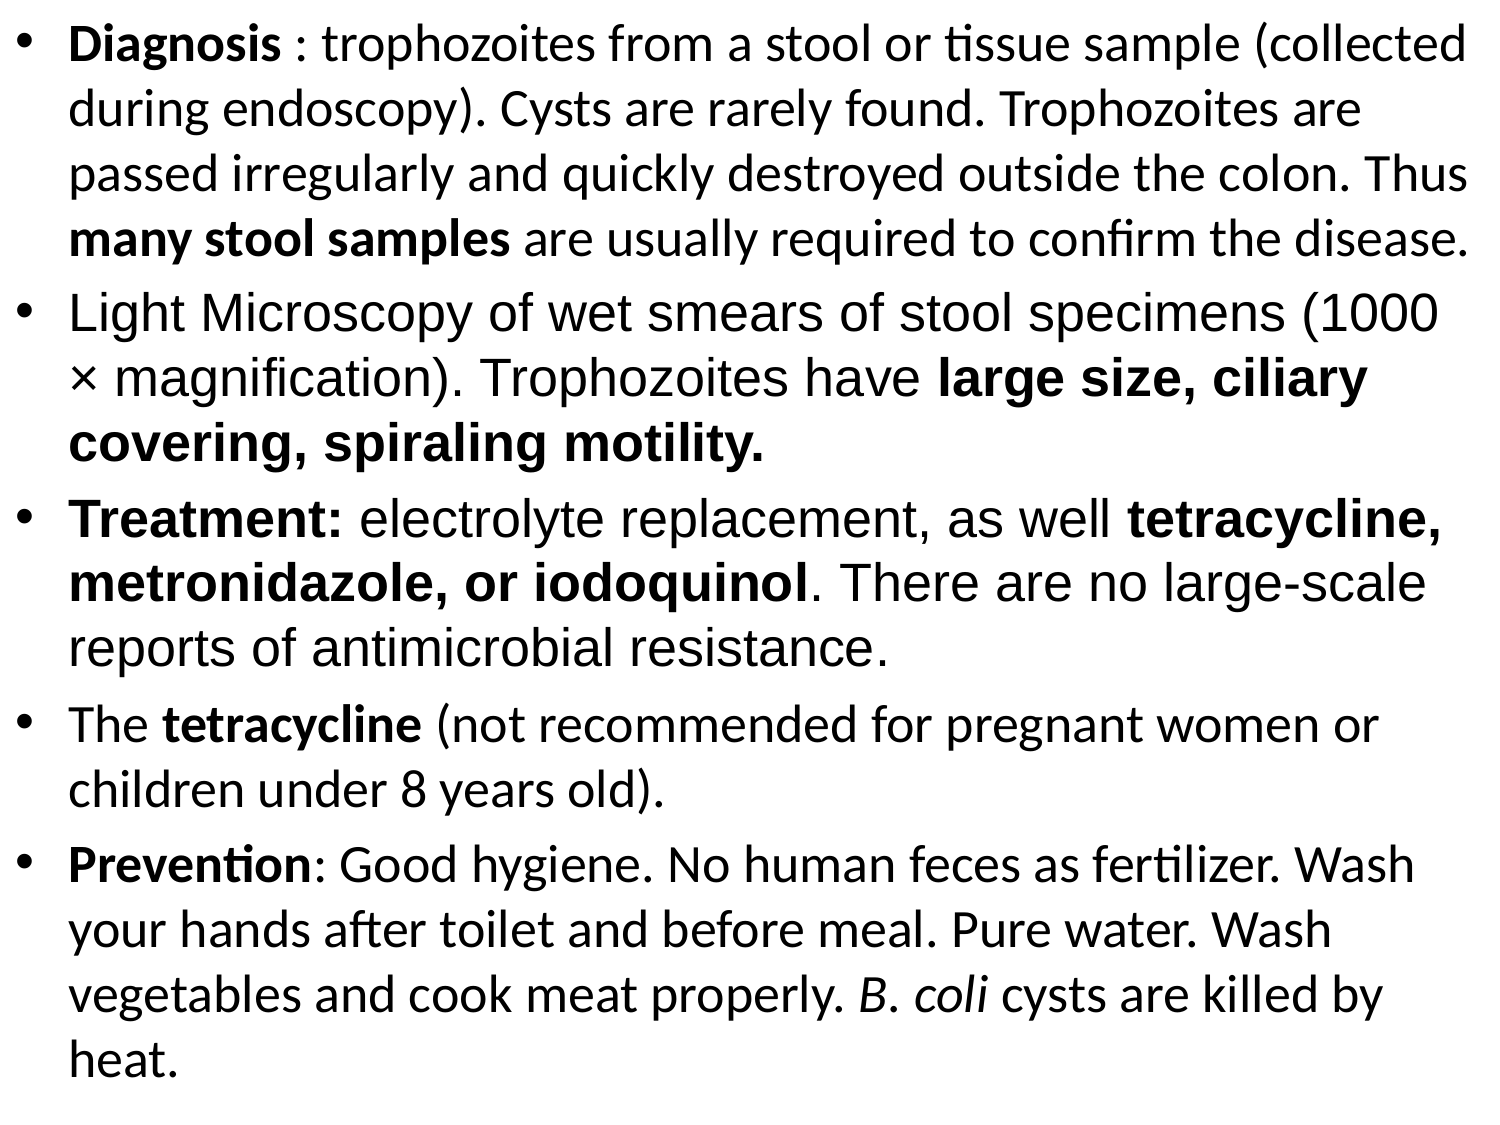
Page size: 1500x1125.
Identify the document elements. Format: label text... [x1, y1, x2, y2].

list Diagnosis : trophozoites from a stool or tissue sample (collected during endoscopy). Cysts are rarely found. Trophozoites are passed irregularly and quickly destroyed outside the colon. Thus many stool samples are usually required to confirm the disease. Light Microscopy of wet smears of stool specimens (1000 × magnification). Trophozoites have large size, ciliary covering, spiraling motility. Treatment: electrolyte replacement, as well tetracycline, metronidazole, or iodoquinol. There are no large-scale reports of antimicrobial resistance. The tetracycline (not recommended for pregnant women or children under 8 years old). Prevention: Good hygiene. No human feces as fertilizer. Wash your hands after toilet and before meal. Pure water. Wash vegetables and cook meat properly. B. coli cysts are killed by heat. [0, 0, 1500, 1125]
